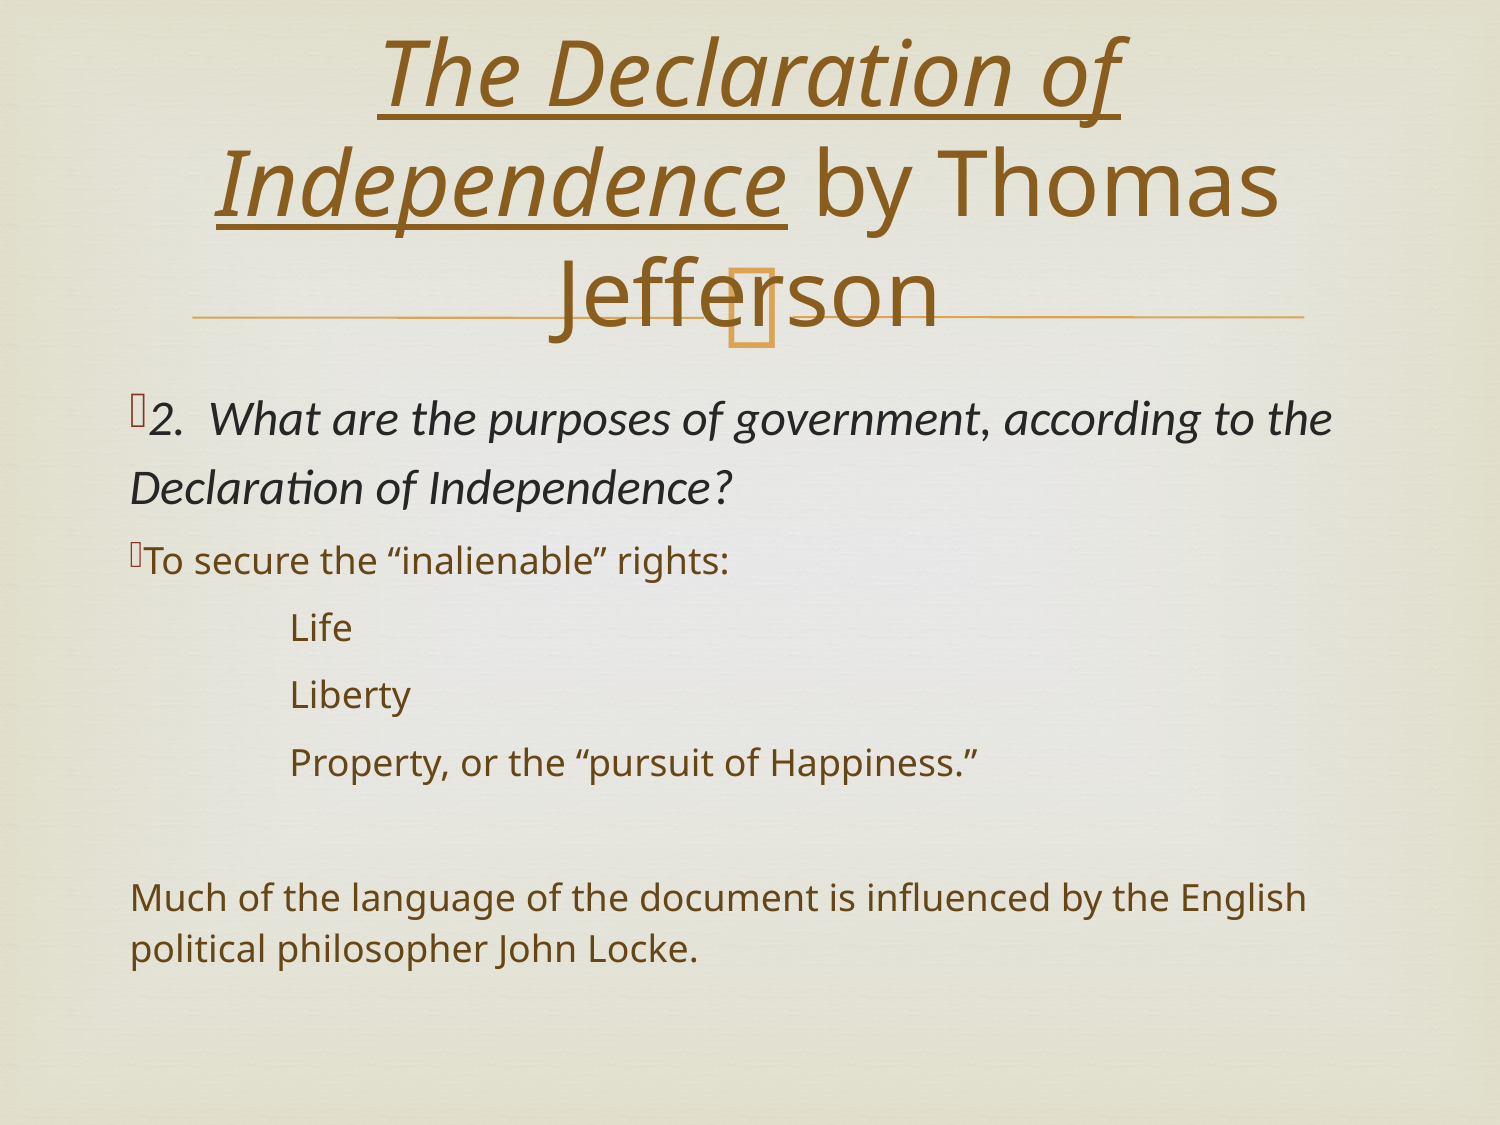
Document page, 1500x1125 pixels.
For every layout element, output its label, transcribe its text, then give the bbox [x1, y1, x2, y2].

list 2. What are the purposes of government, according to the Declaration of Independence? To secure the “inalienable” rights: Life Liberty Property, or the “pursuit of Happiness.” Much of the language of the document is influenced by the English political philosopher John Locke. [114, 368, 1386, 1005]
title The Declaration of Independence by Thomas Jefferson [112, 93, 1386, 267]
